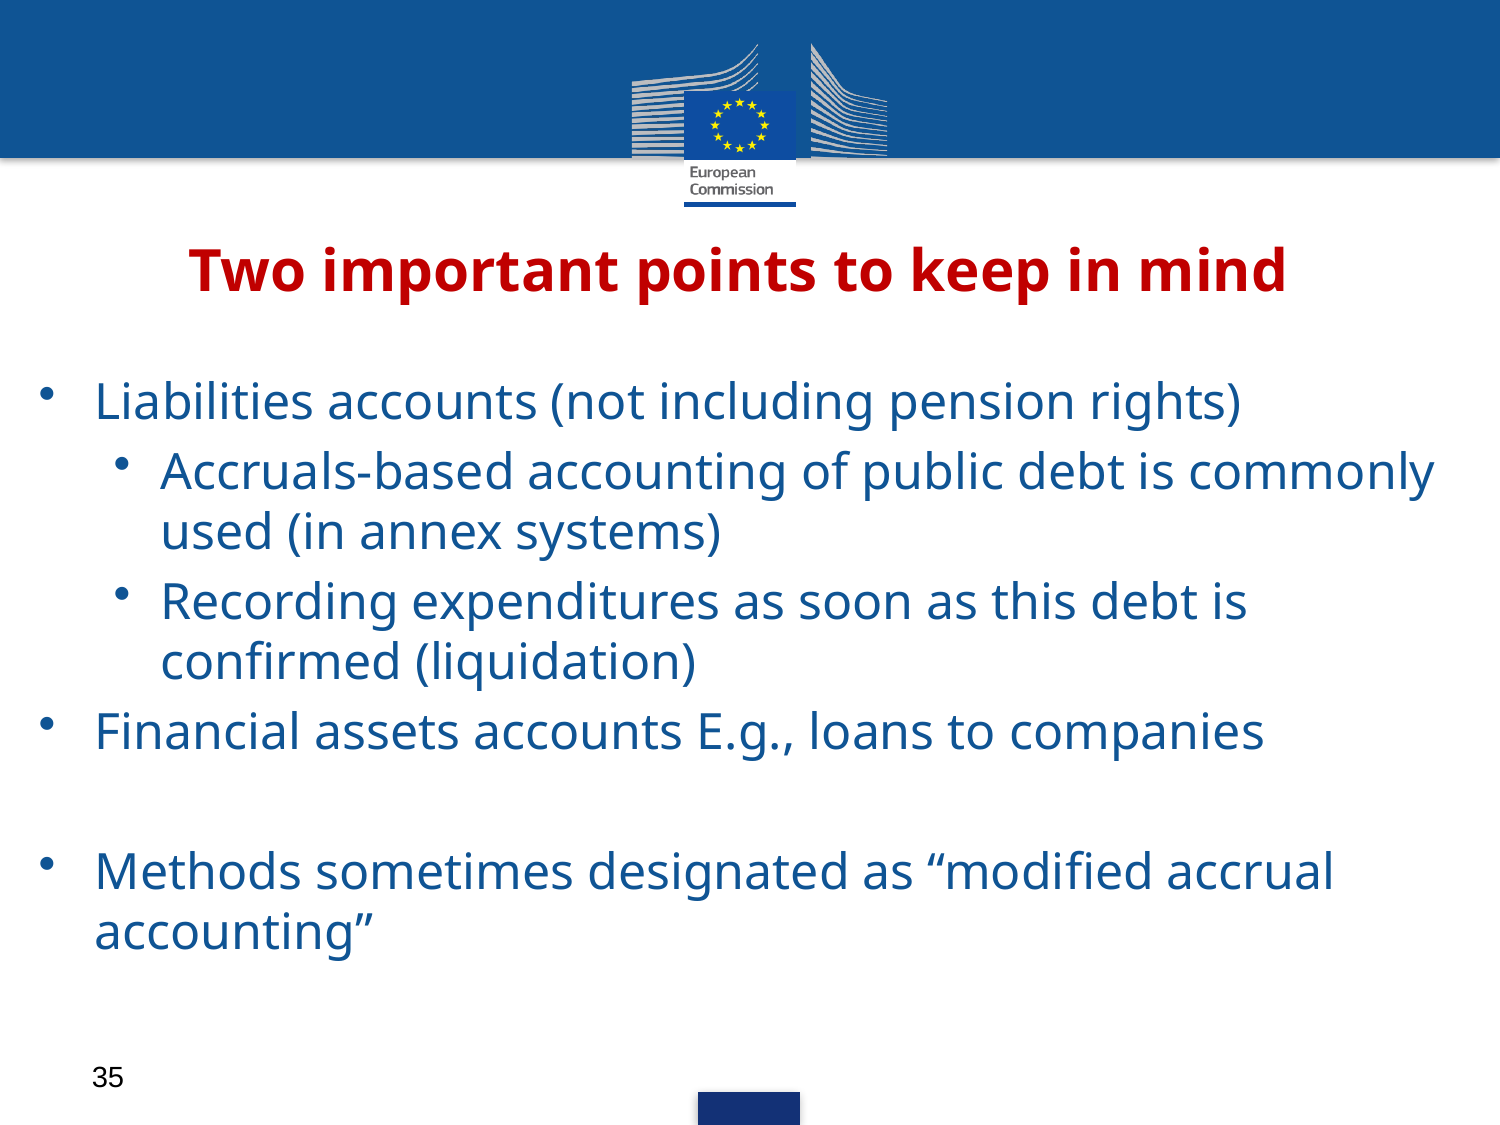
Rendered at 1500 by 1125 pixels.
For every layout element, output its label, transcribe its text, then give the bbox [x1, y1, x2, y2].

title Two important points to keep in mind [29, 210, 1447, 327]
slide_number 35 [76, 1022, 553, 1102]
list Liabilities accounts (not including pension rights) Accruals-based accounting of public debt is commonly used (in annex systems) Recording expenditures as soon as this debt is confirmed (liquidation) Financial assets accounts E.g., loans to companies Methods sometimes designated as “modified accrual accounting” [23, 361, 1500, 1071]
